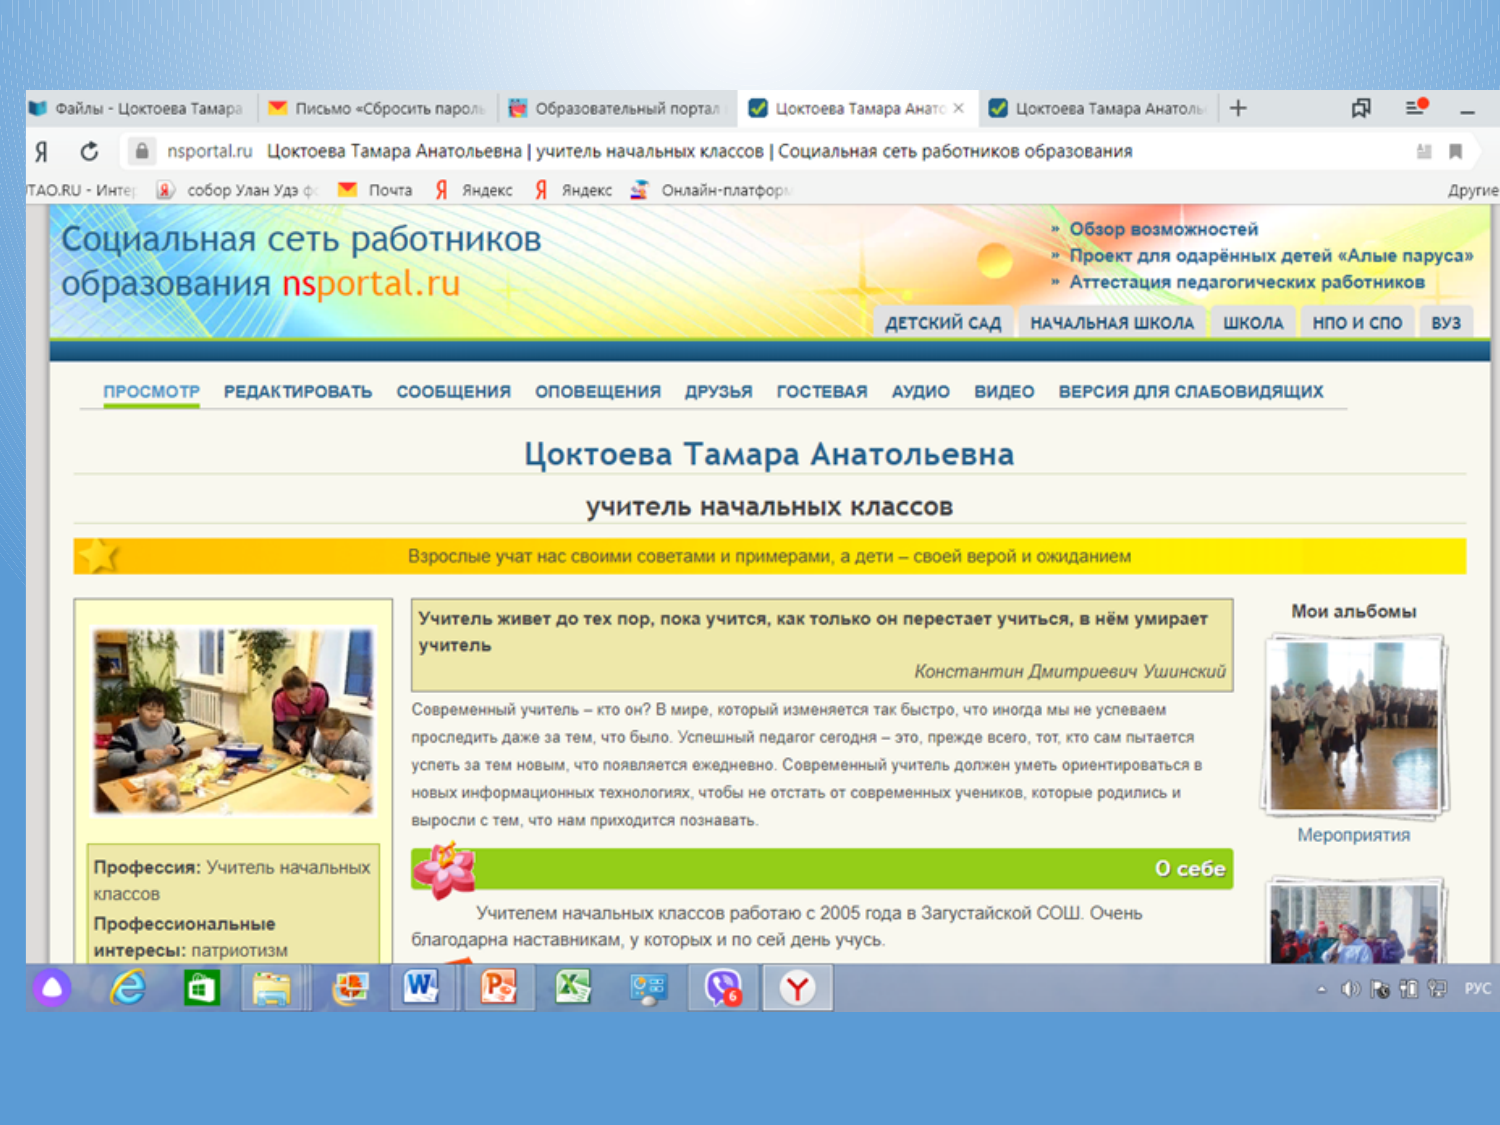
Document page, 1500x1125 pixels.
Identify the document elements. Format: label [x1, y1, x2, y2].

list [25, 89, 1500, 1012]
